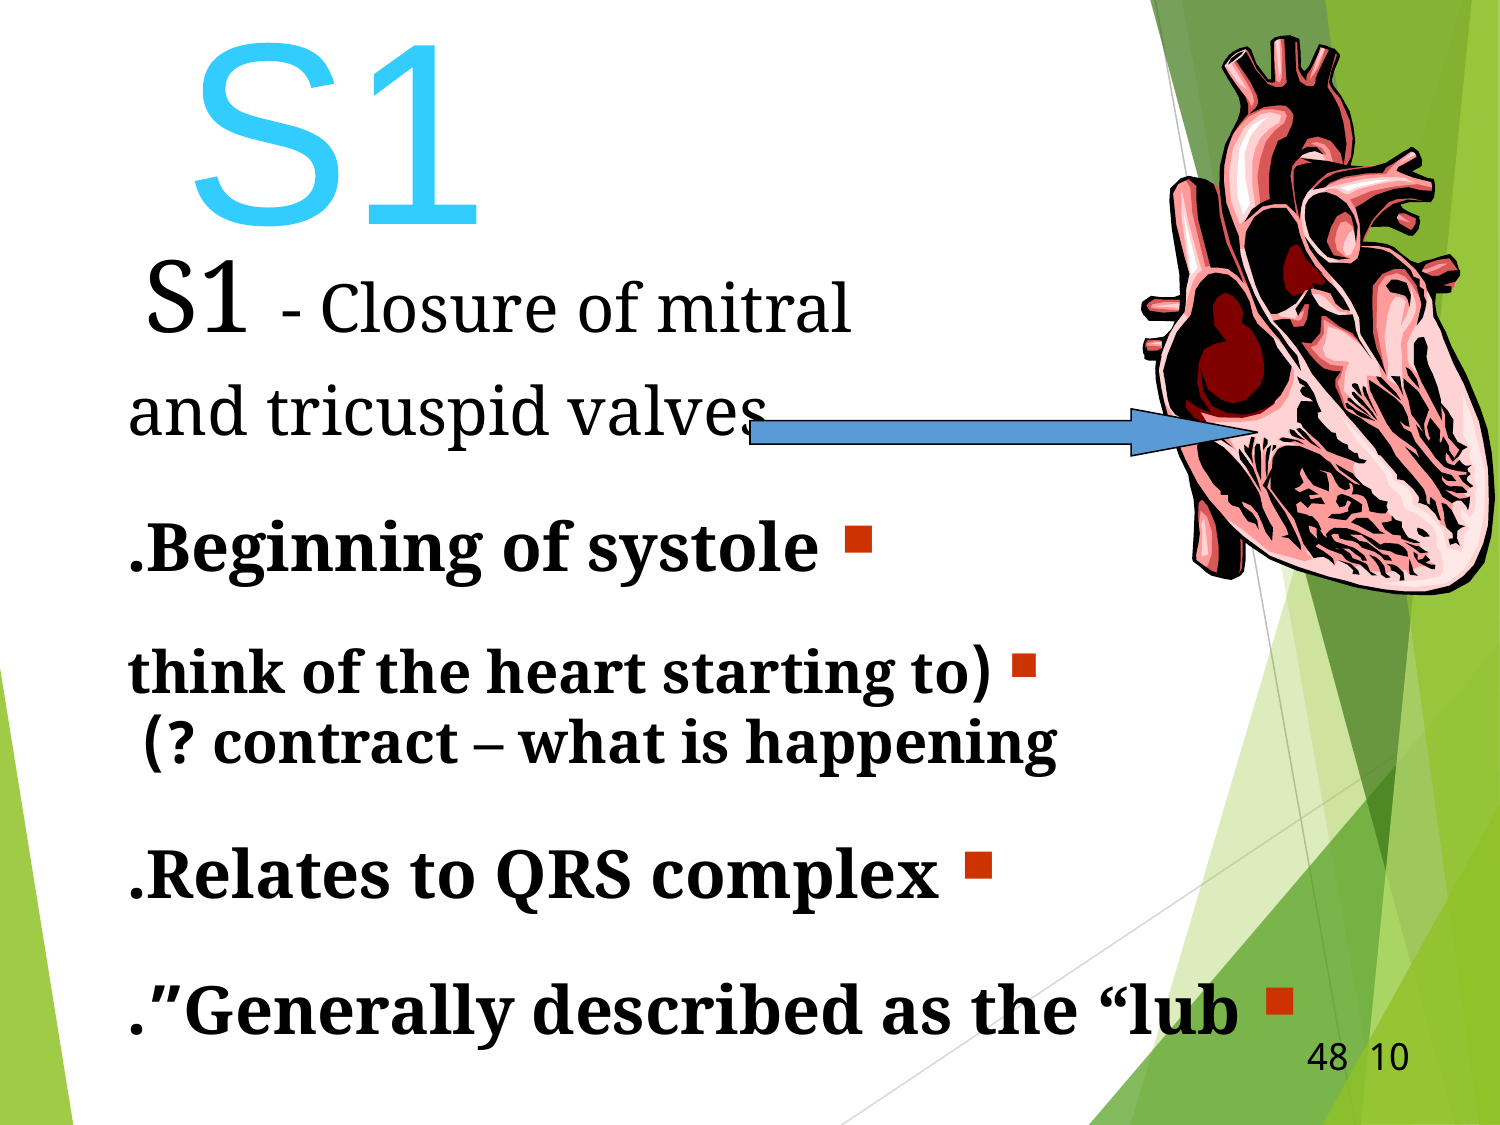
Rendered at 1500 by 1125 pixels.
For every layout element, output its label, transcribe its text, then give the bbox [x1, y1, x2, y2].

text_box 10 48 [1074, 1025, 1425, 1104]
text_box [750, 408, 1140, 456]
text_box S1 - Closure of mitral and tricuspid valves Beginning of systole. (think of the heart starting to contract – what is happening ?) Relates to QRS complex. Generally described as the “lub”. [112, 224, 1388, 1071]
picture [1140, 30, 1500, 600]
